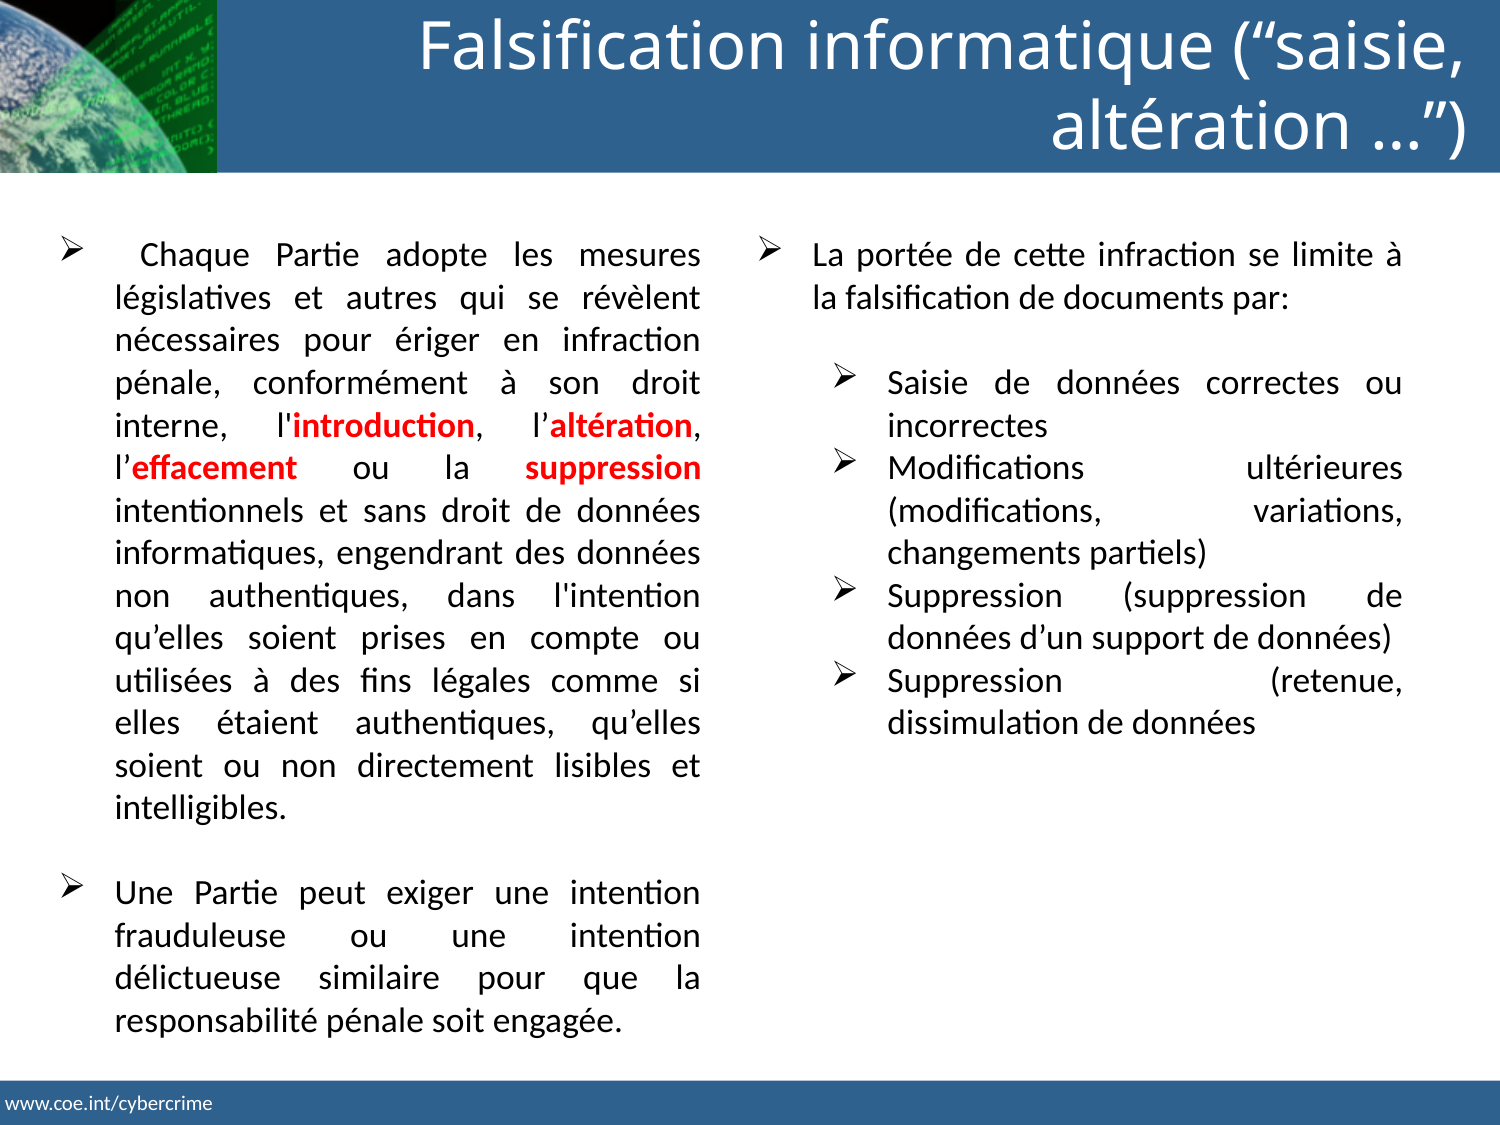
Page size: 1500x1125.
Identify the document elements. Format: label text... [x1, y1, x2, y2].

picture [0, 0, 217, 173]
text_box Chaque Partie adopte les mesures législatives et autres qui se révèlent nécessaires pour ériger en infraction pénale, conformément à son droit interne, l'introduction, l’altération, l’effacement ou la suppression intentionnels et sans droit de données informatiques, engendrant des données non authentiques, dans l'intention qu’elles soient prises en compte ou utilisées à des fins légales comme si elles étaient authentiques, qu’elles soient ou non directement lisibles et intelligibles. Une Partie peut exiger une intention frauduleuse ou une intention délictueuse similaire pour que la responsabilité pénale soit engagée. [43, 224, 717, 1047]
text_box Falsification informatique (“saisie, altération …”) [230, 0, 1483, 171]
text_box La portée de cette infraction se limite à la falsification de documents par: Saisie de données correctes ou incorrectes Modifications ultérieures (modifications, variations, changements partiels) Suppression (suppression de données d’un support de données) Suppression (retenue, dissimulation de données [741, 224, 1419, 750]
